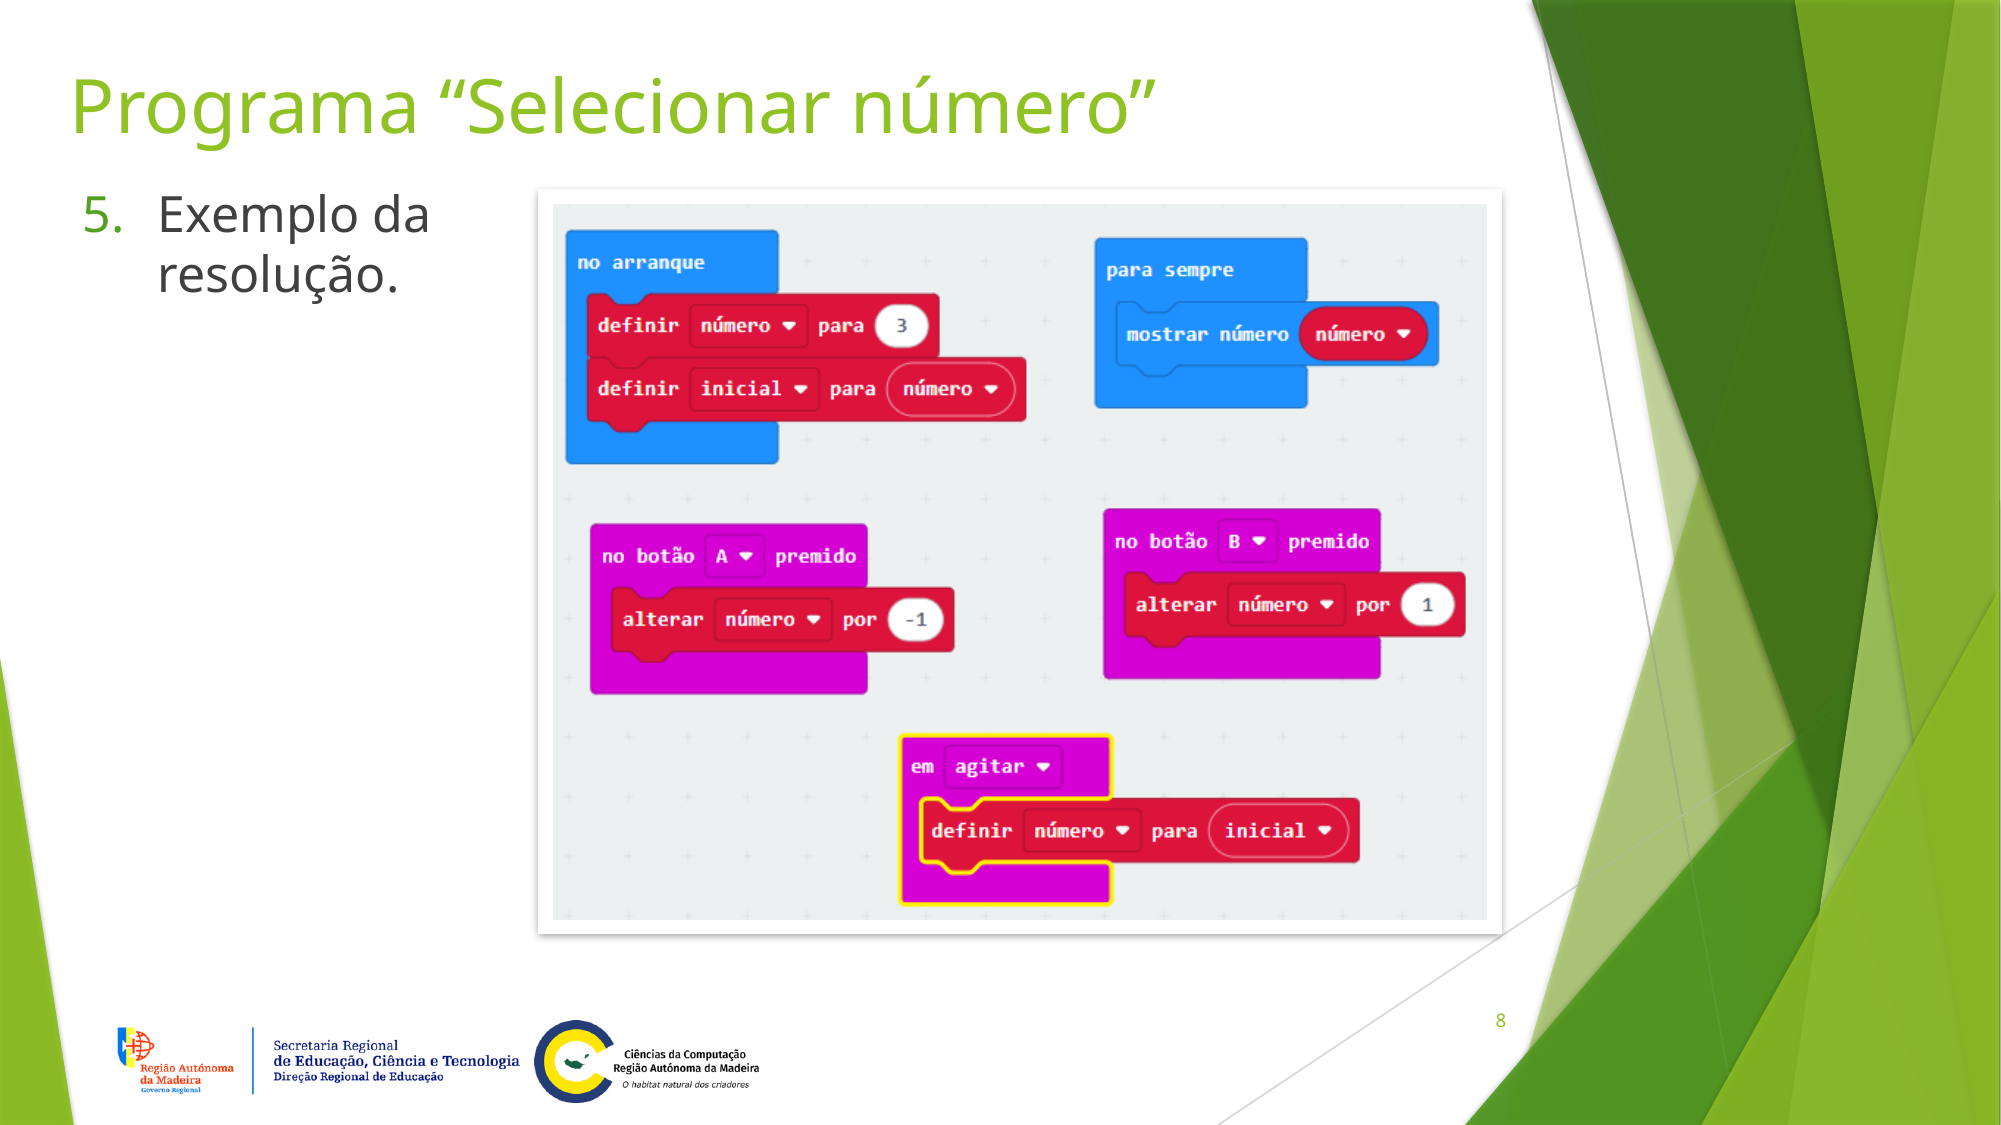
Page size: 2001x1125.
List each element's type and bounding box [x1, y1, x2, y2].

text_box [110, 1020, 759, 1103]
text_box [0, 0, 2000, 1125]
picture [552, 203, 1488, 921]
